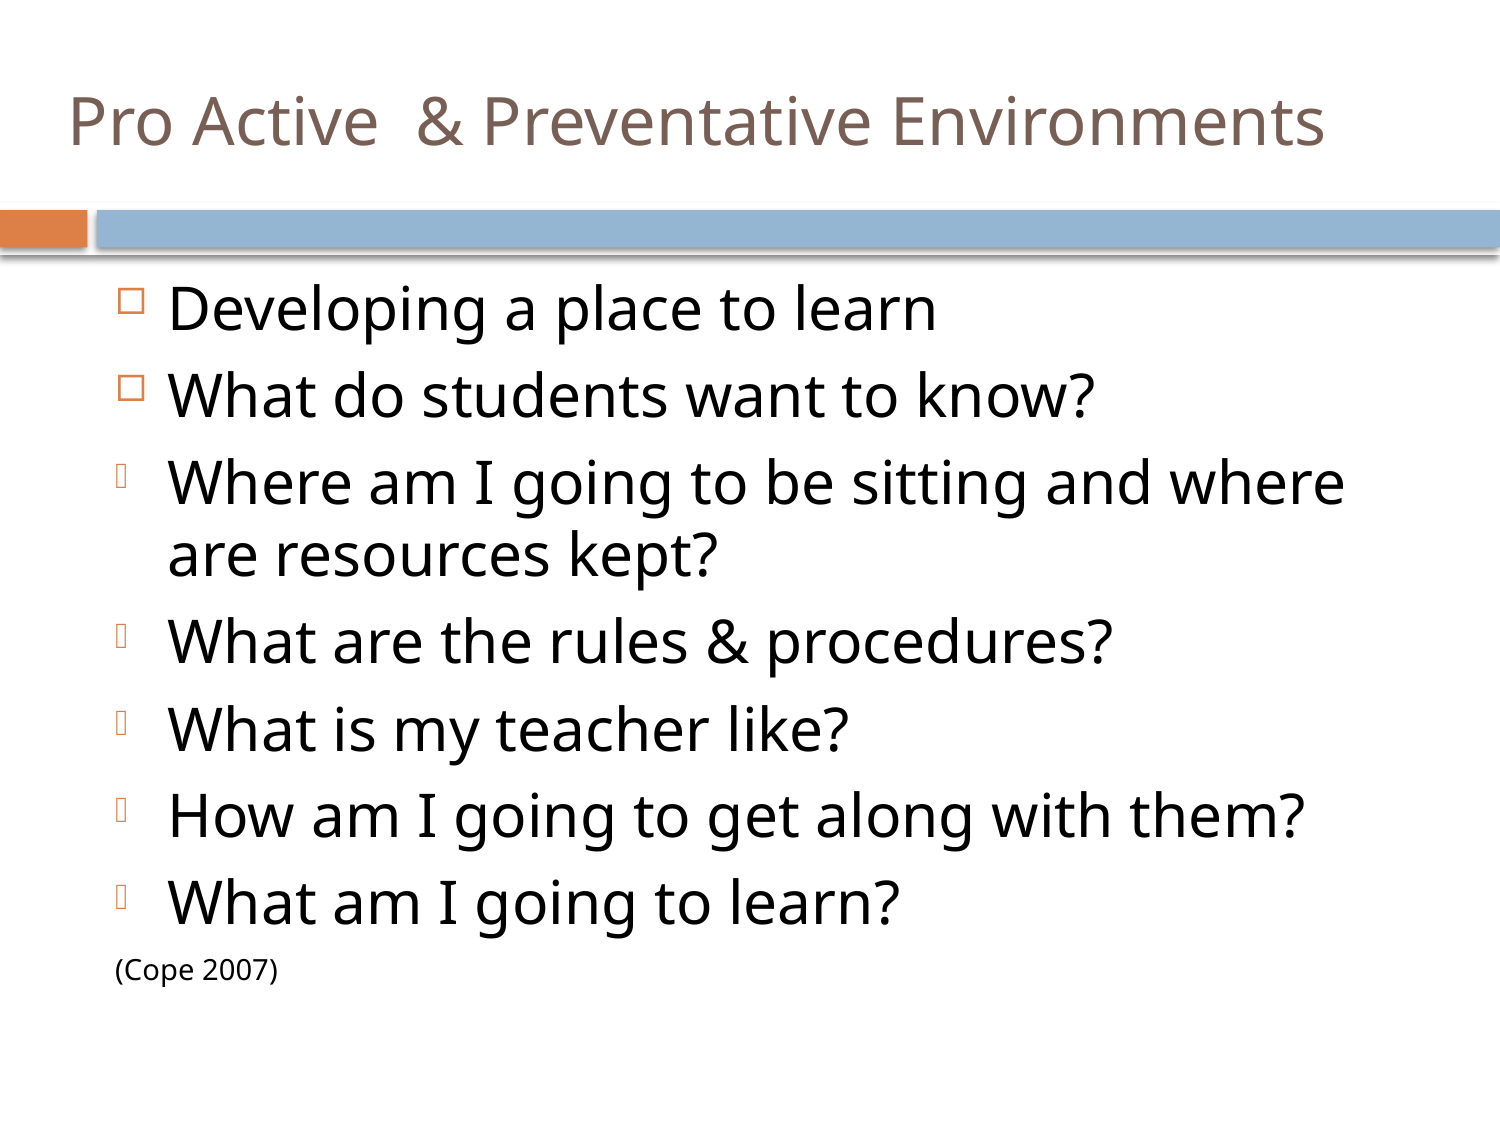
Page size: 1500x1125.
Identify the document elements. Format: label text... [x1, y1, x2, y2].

list Developing a place to learn What do students want to know? Where am I going to be sitting and where are resources kept? What are the rules & procedures? What is my teacher like? How am I going to get along with them? What am I going to learn? (Cope 2007) [100, 262, 1438, 1000]
title Pro Active & Preventative Environments [53, 37, 1438, 200]
